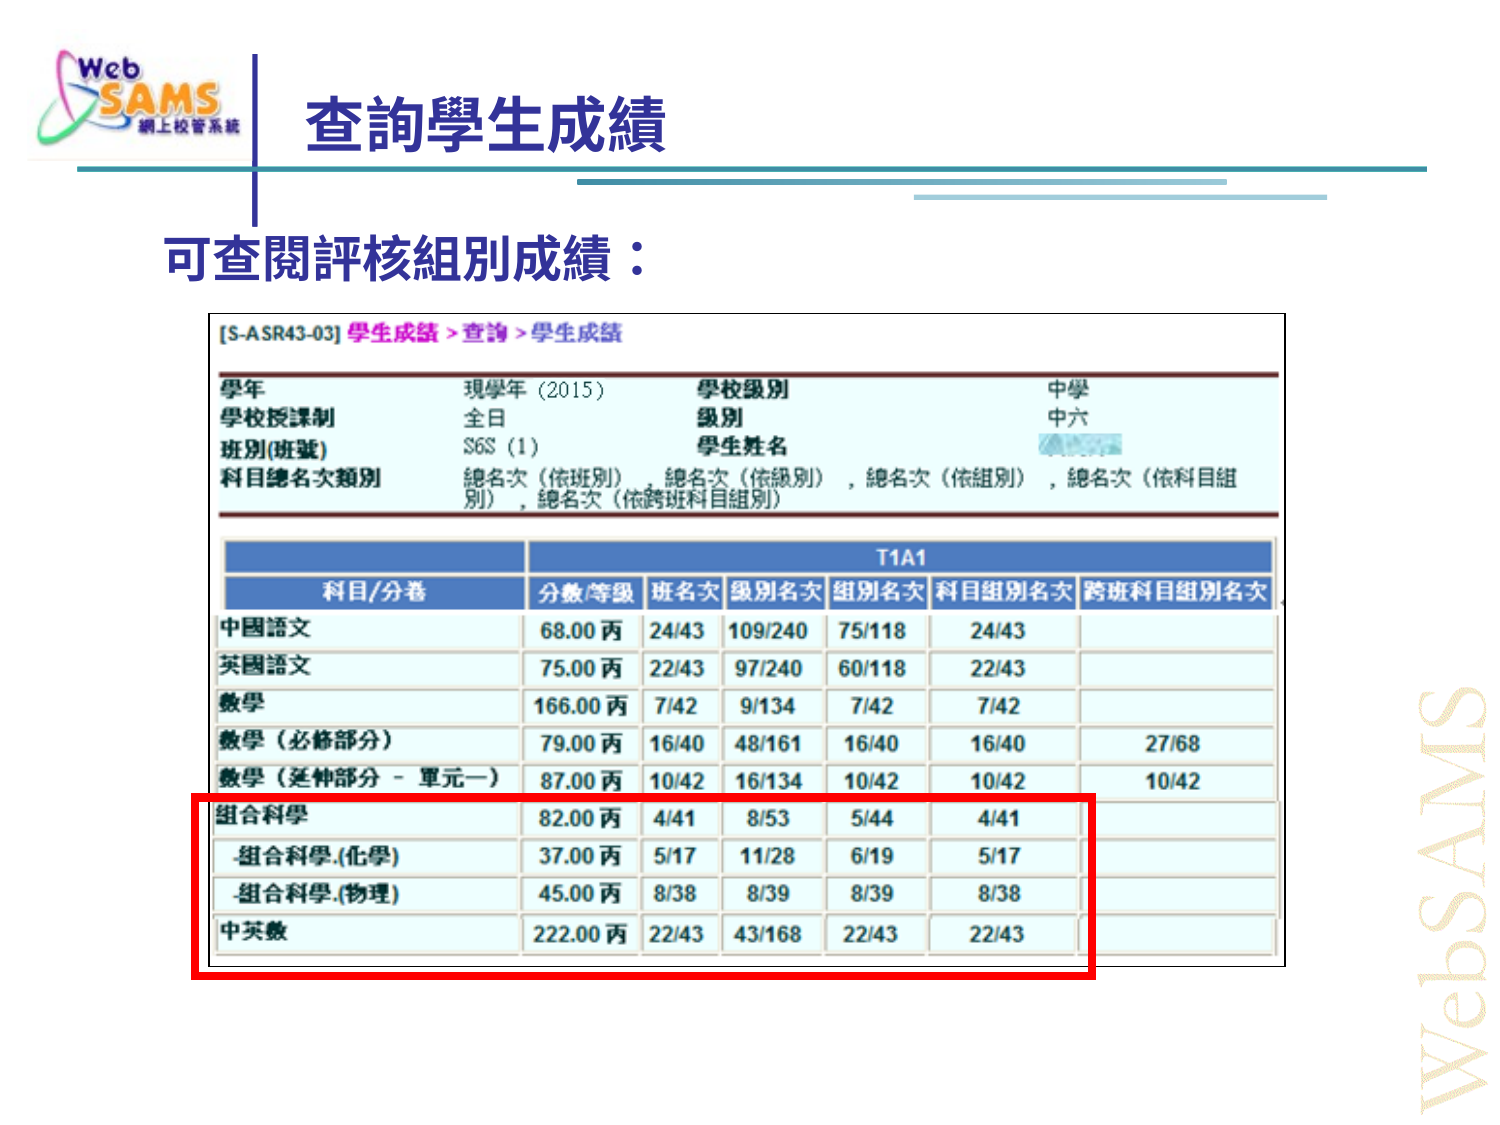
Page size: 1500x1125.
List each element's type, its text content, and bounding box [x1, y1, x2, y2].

picture [1393, 679, 1500, 1117]
title 查詢學生成績 [289, 41, 1465, 167]
picture [27, 29, 253, 161]
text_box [147, 219, 1353, 977]
